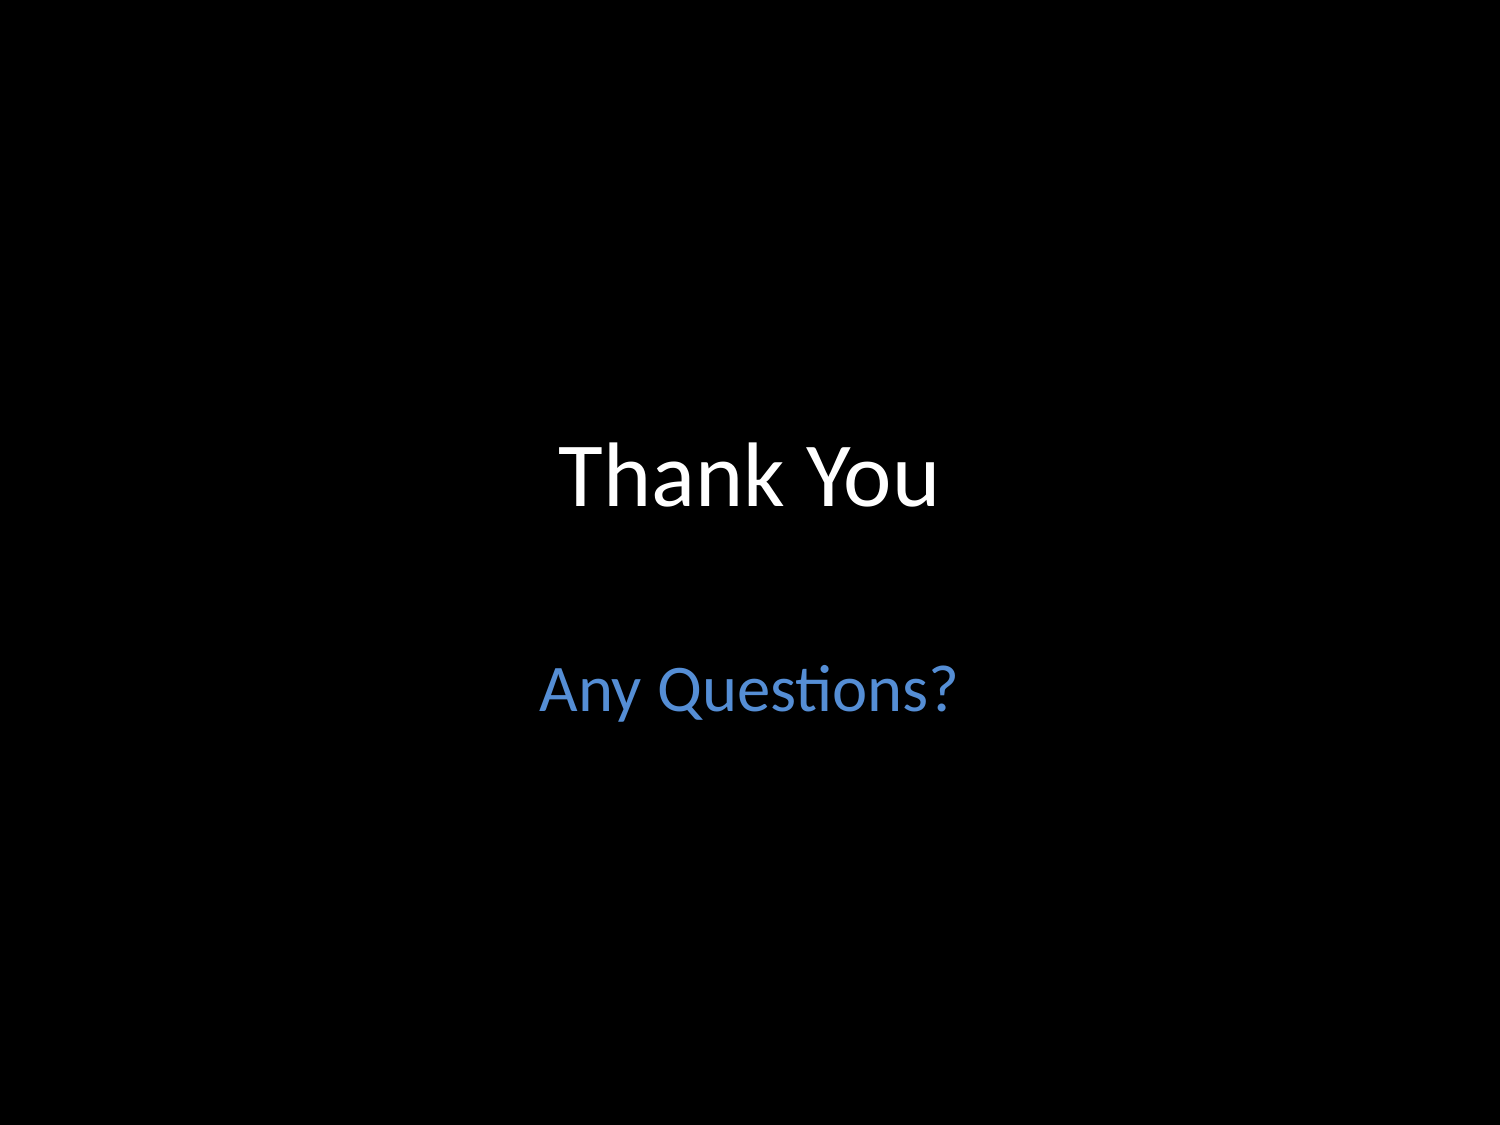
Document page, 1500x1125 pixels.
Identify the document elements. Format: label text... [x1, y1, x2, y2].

subtitle Any Questions? [225, 637, 1275, 925]
title Thank You [112, 349, 1388, 591]
